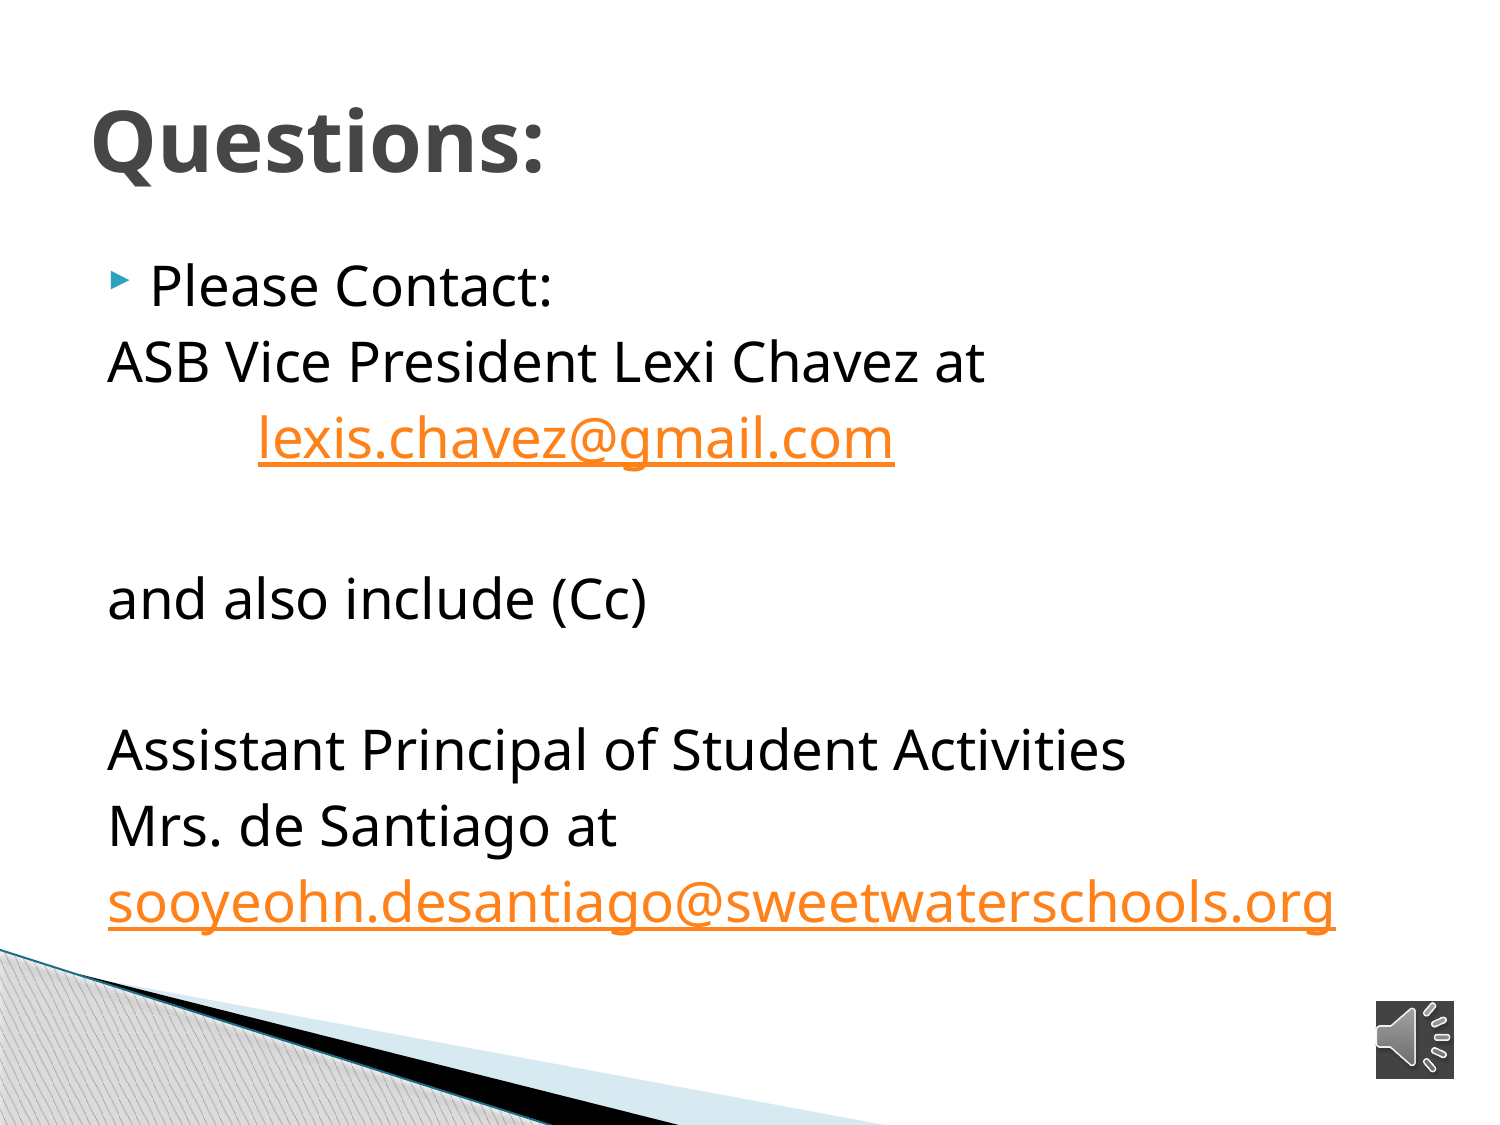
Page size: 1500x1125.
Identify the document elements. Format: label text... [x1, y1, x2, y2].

title Questions: [75, 45, 1425, 233]
list Please Contact: ASB Vice President Lexi Chavez at lexis.chavez@gmail.com and also include (Cc) Assistant Principal of Student Activities Mrs. de Santiago at sooyeohn.desantiago@sweetwaterschools.org [75, 243, 1425, 986]
picture [1374, 999, 1456, 1081]
